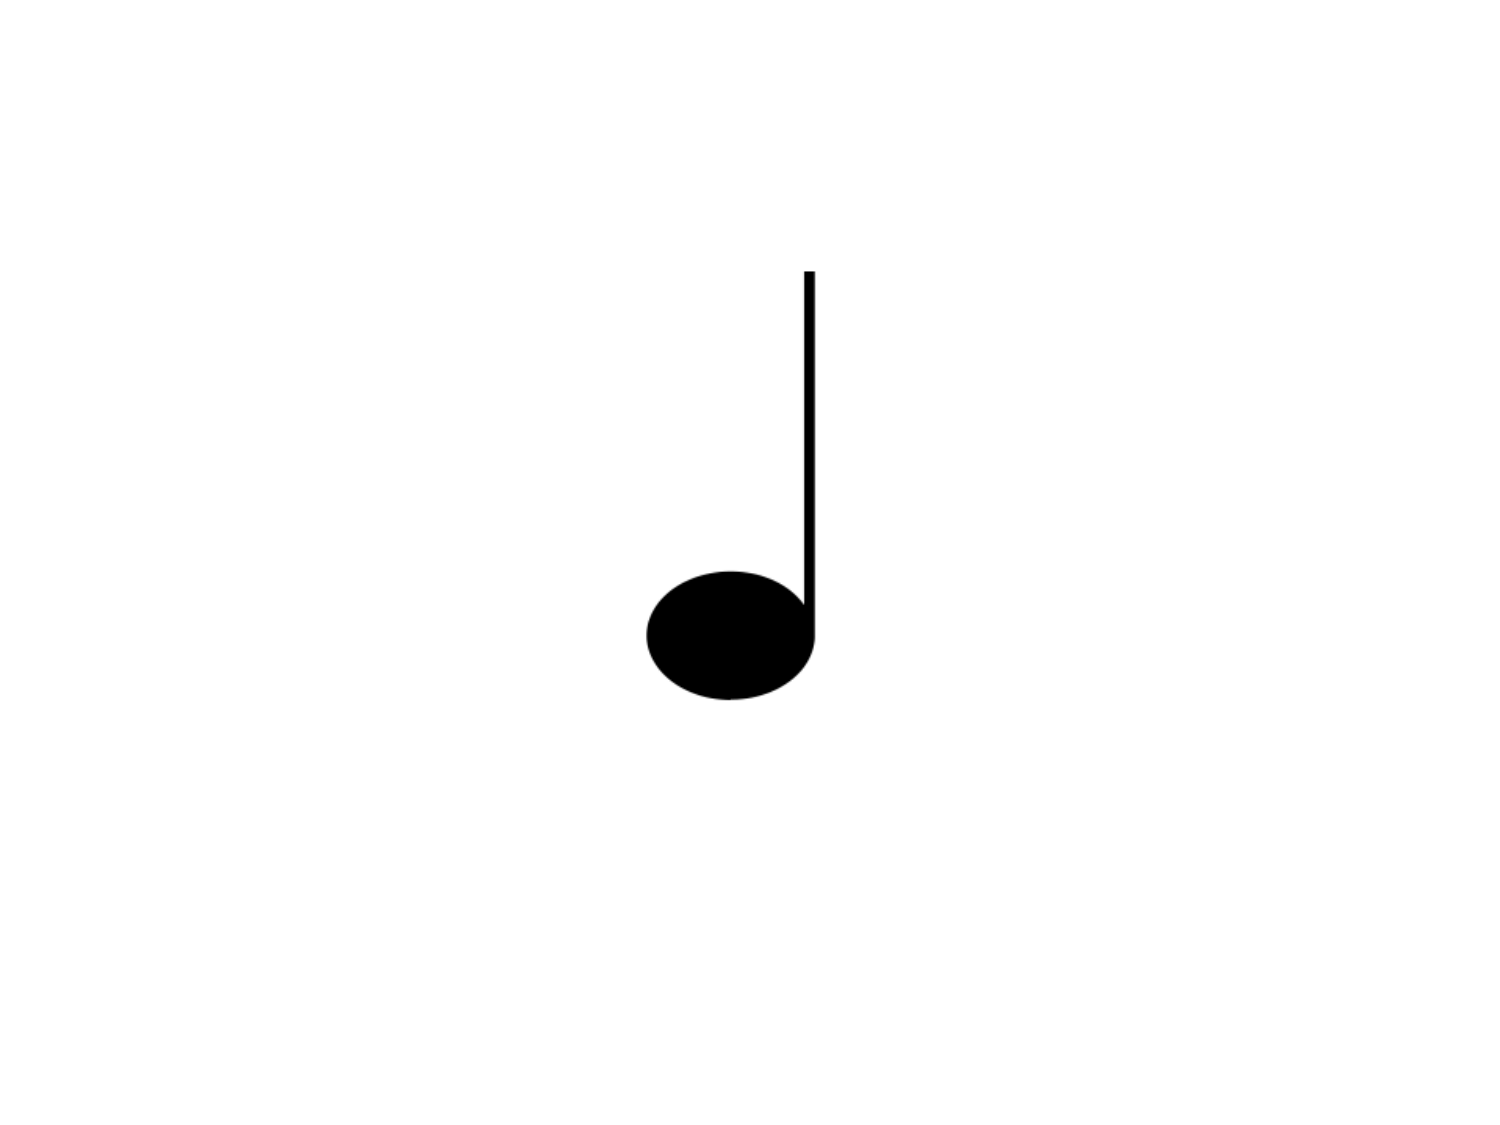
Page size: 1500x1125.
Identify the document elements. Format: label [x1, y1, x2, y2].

picture [512, 267, 951, 706]
